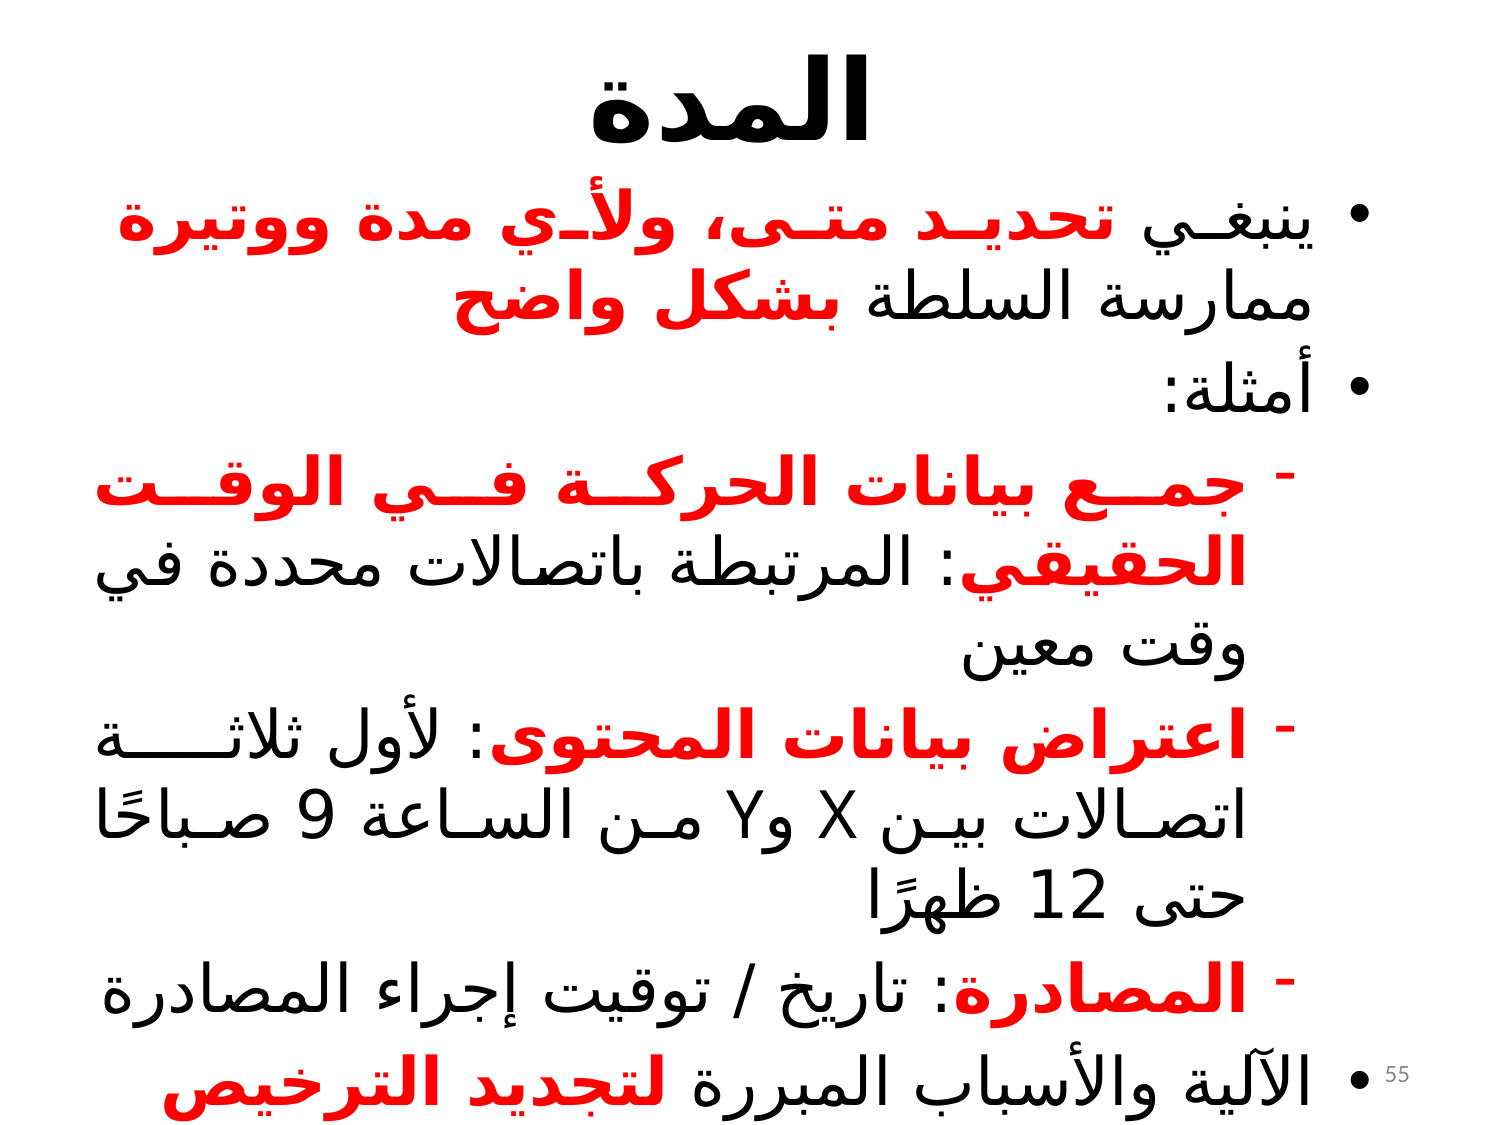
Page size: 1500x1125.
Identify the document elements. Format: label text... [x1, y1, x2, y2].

title المدة [57, 2, 1408, 190]
slide_number 55 [1074, 1042, 1425, 1103]
text_box ينبغي تحديد متى، ولأي مدة ووتيرة ممارسة السلطة بشكل واضح أمثلة: جمع بيانات الحركة في الوقت الحقيقي: المرتبطة باتصالات محددة في وقت معين اعتراض بيانات المحتوى: لأول ثلاثة اتصالات بين X وY من الساعة 9 صباحًا حتى 12 ظهرًا المصادرة: تاريخ / توقيت إجراء المصادرة الآلية والأسباب المبررة لتجديد الترخيص [78, 165, 1387, 936]
